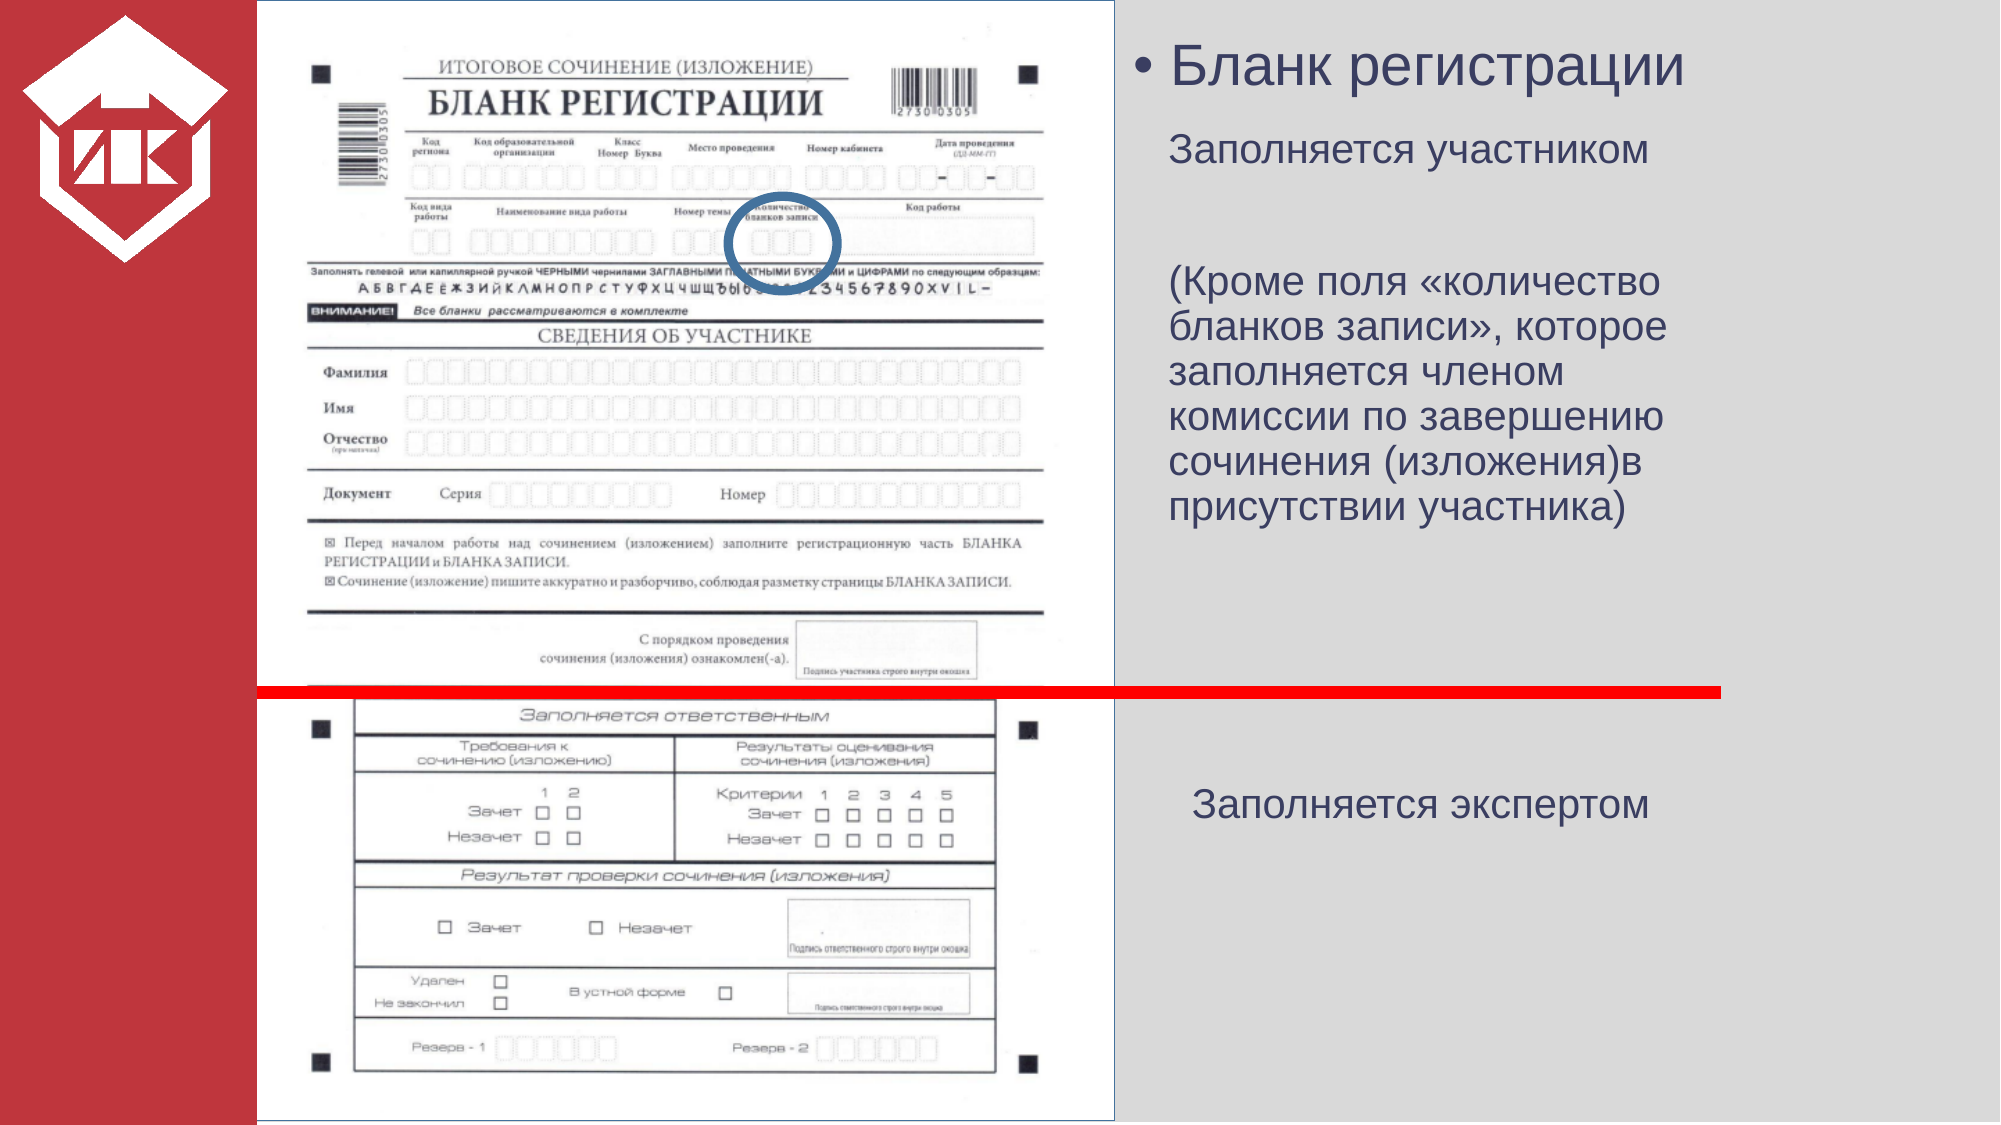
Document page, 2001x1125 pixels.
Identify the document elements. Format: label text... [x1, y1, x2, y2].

picture [249, 693, 1115, 1122]
list Бланк регистрации [1118, 30, 1733, 1028]
text_box Заполняется участником (Кроме поля «количество бланков записи», которое заполняется членом комиссии по завершению сочинения (изложения)в присутствии участника) [1153, 120, 1721, 538]
picture [249, 0, 1115, 692]
text_box Заполняется экспертом [1177, 775, 1745, 836]
text_box [0, 0, 257, 1125]
text_box [1115, 0, 2000, 1122]
picture [22, 4, 228, 263]
